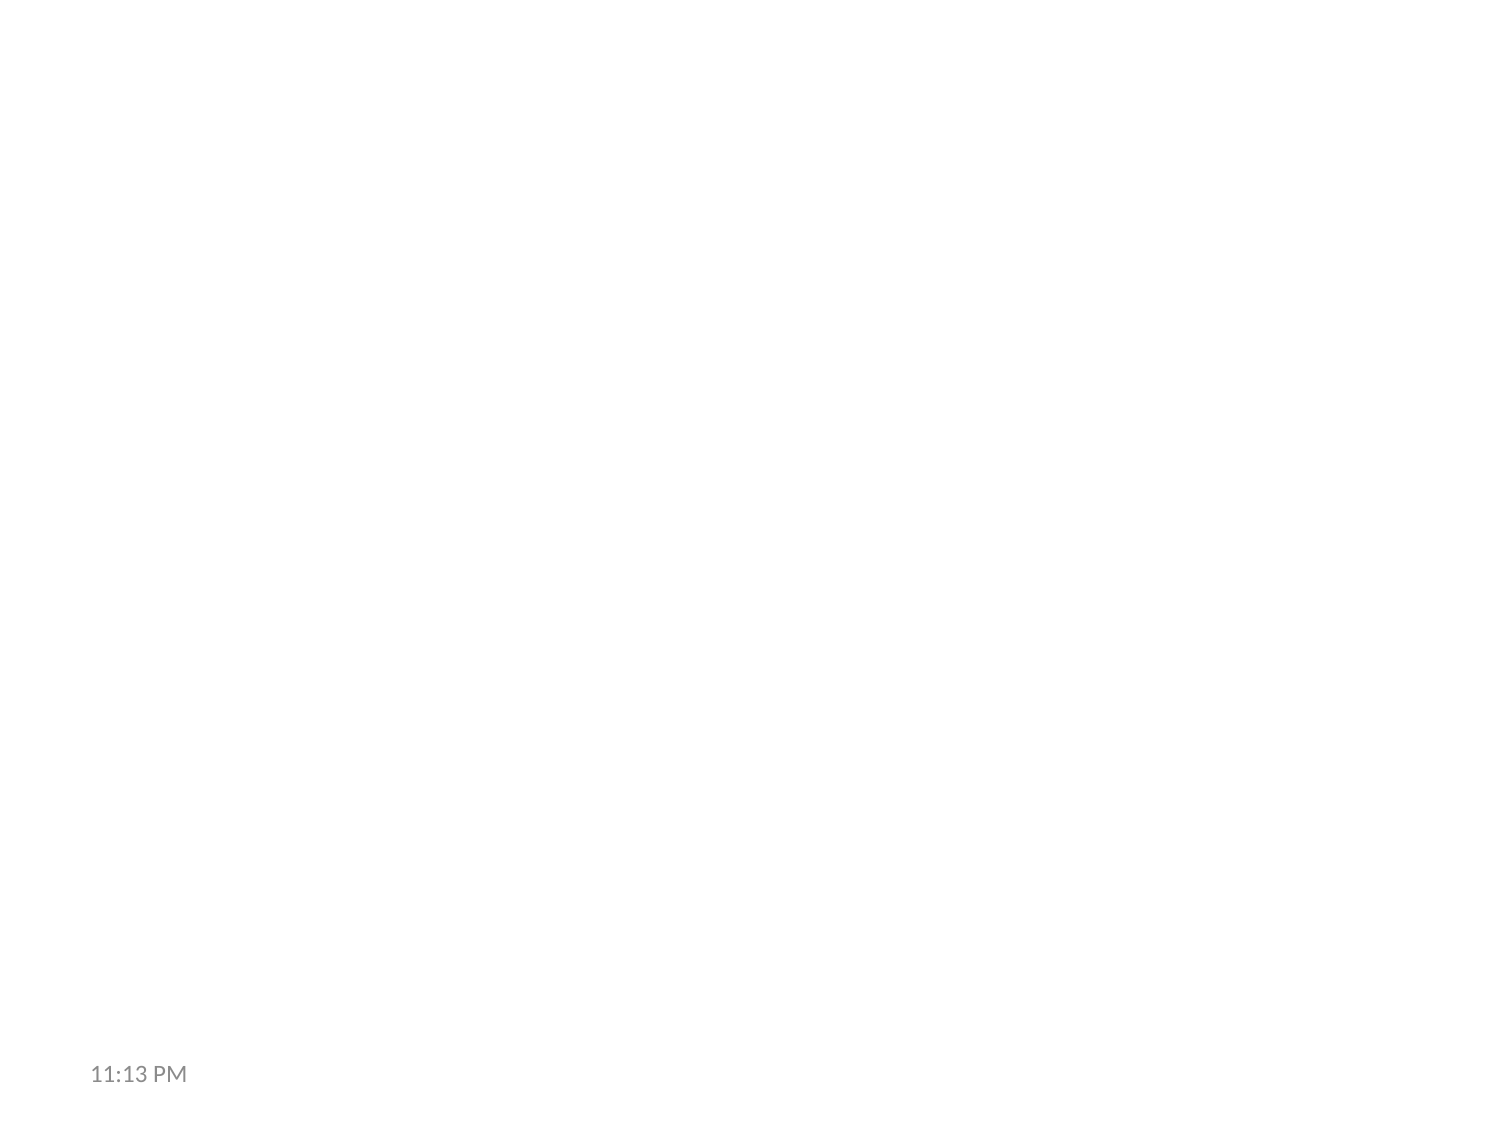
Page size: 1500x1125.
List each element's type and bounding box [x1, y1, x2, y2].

slide_number [75, 1042, 425, 1103]
